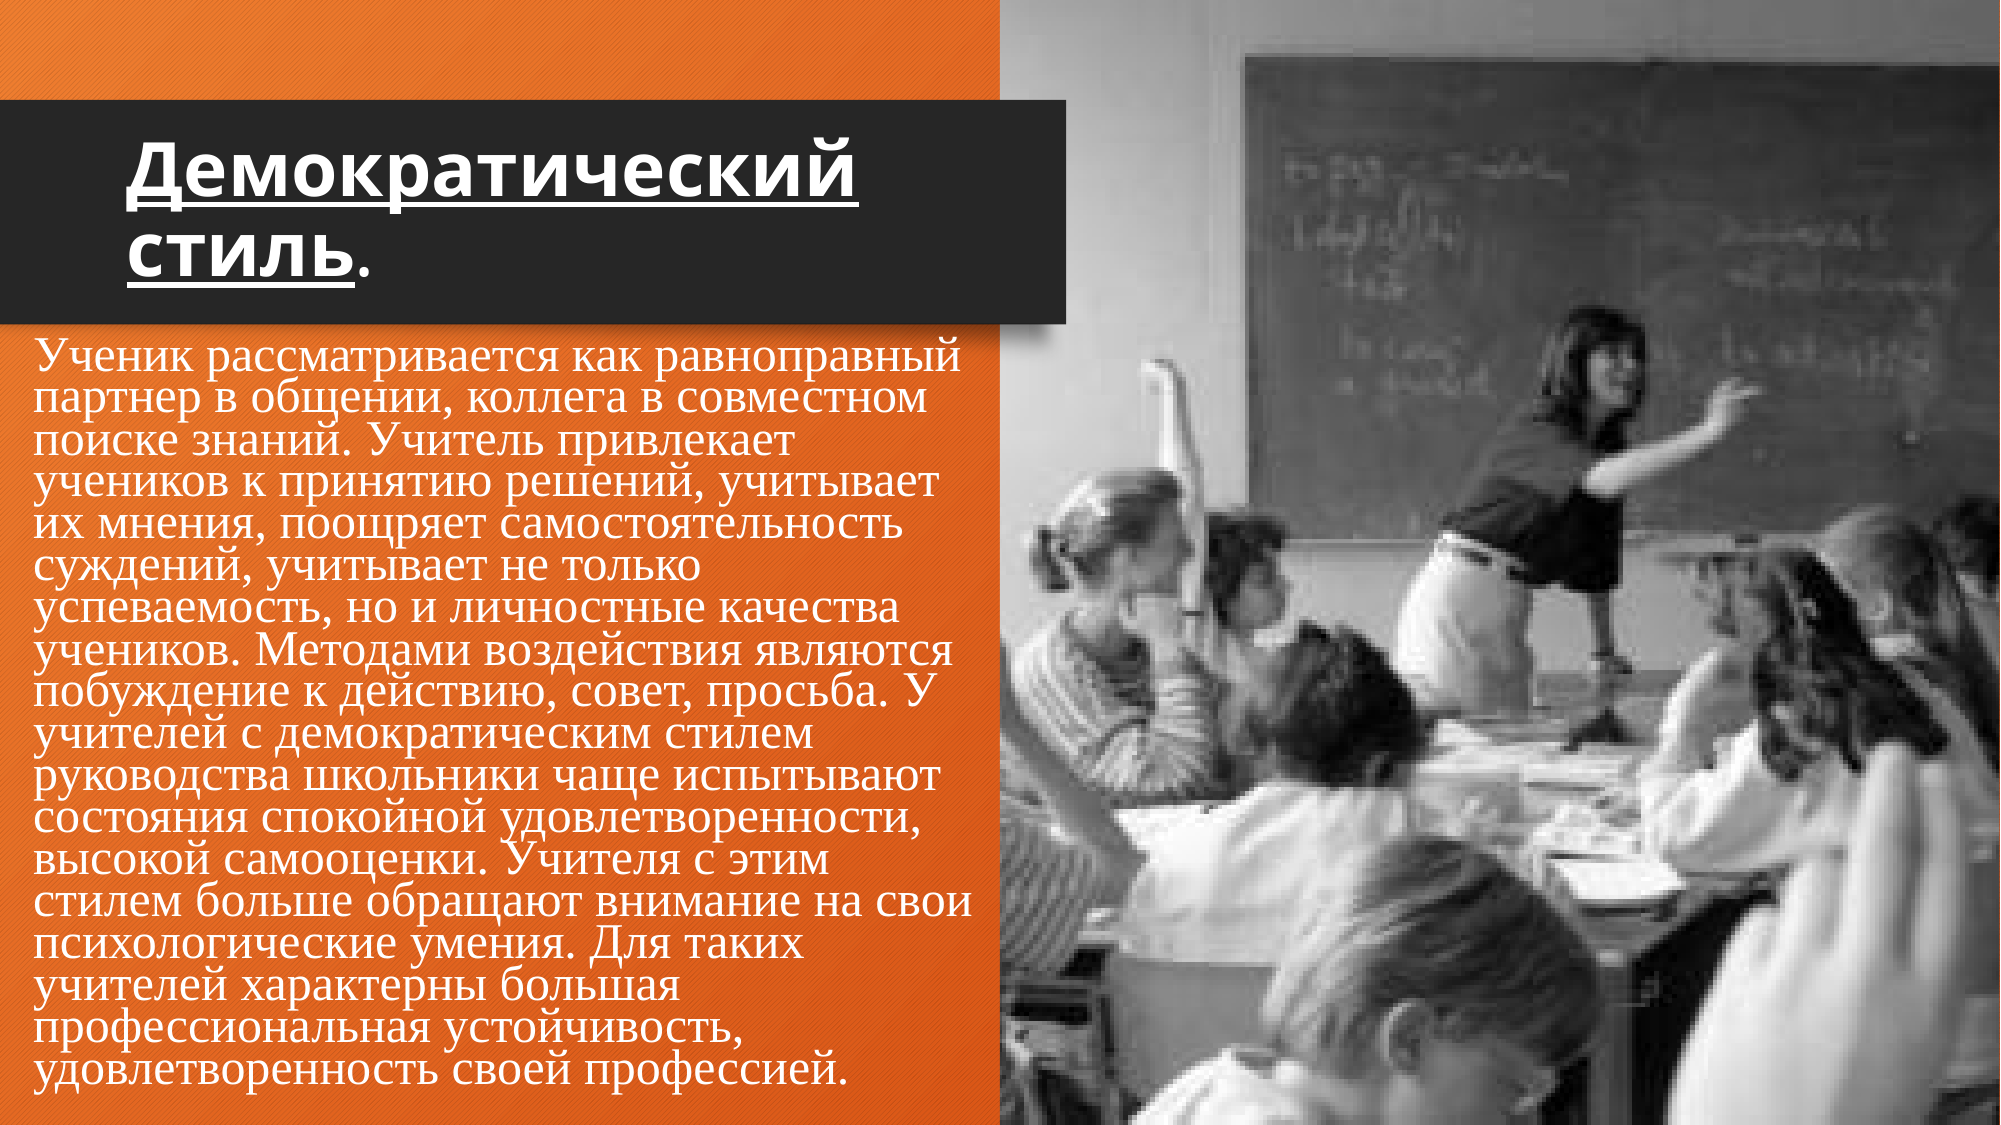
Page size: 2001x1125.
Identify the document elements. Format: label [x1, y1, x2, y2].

text_box [0, 0, 999, 322]
picture [0, 0, 2000, 1125]
text_box [0, 367, 999, 1125]
